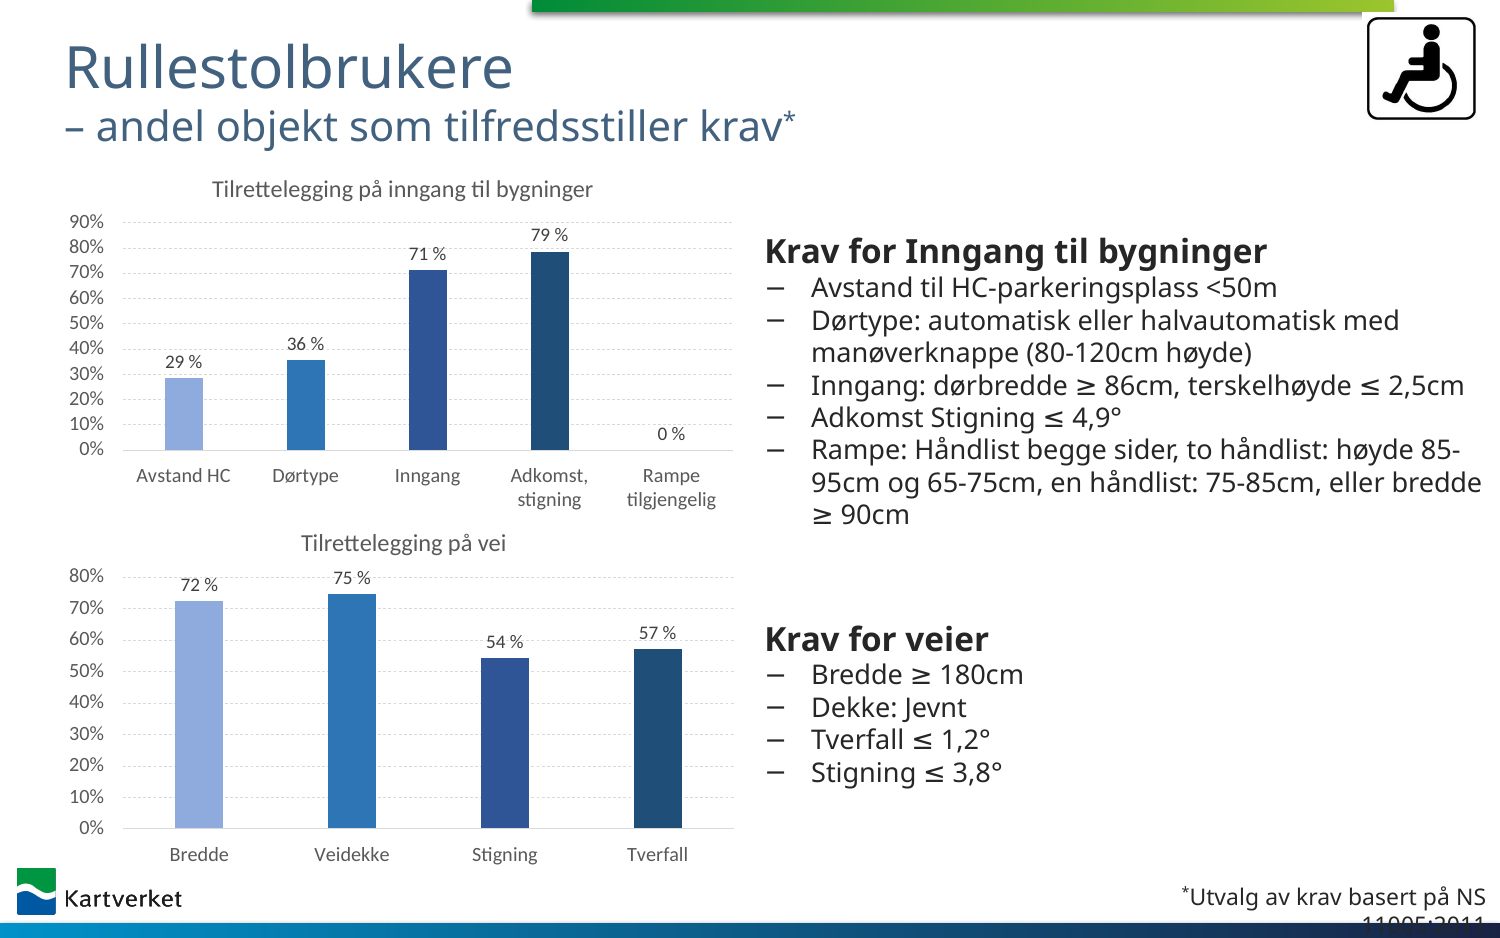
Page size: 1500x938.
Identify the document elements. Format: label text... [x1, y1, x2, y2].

text_box Rullestolbrukere – andel objekt som tilfredsstiller krav* [49, 25, 1431, 158]
text_box Krav for Inngang til bygninger Avstand til HC-parkeringsplass <50m Dørtype: automatisk eller halvautomatisk med manøverknappe (80-120cm høyde) Inngang: dørbredde ≥ 86cm, terskelhøyde ≤ 2,5cm Adkomst Stigning ≤ 4,9° Rampe: Håndlist begge sider, to håndlist: høyde 85-95cm og 65-75cm, en håndlist: 75-85cm, eller bredde ≥ 90cm [749, 223, 1500, 538]
picture [1362, 12, 1481, 126]
picture [62, 520, 746, 874]
picture [62, 166, 744, 519]
text_box Krav for veier Bredde ≥ 180cm Dekke: Jevnt Tverfall ≤ 1,2° Stigning ≤ 3,8° [749, 610, 1500, 795]
text_box *Utvalg av krav basert på NS 11005:2011 [1068, 873, 1500, 938]
